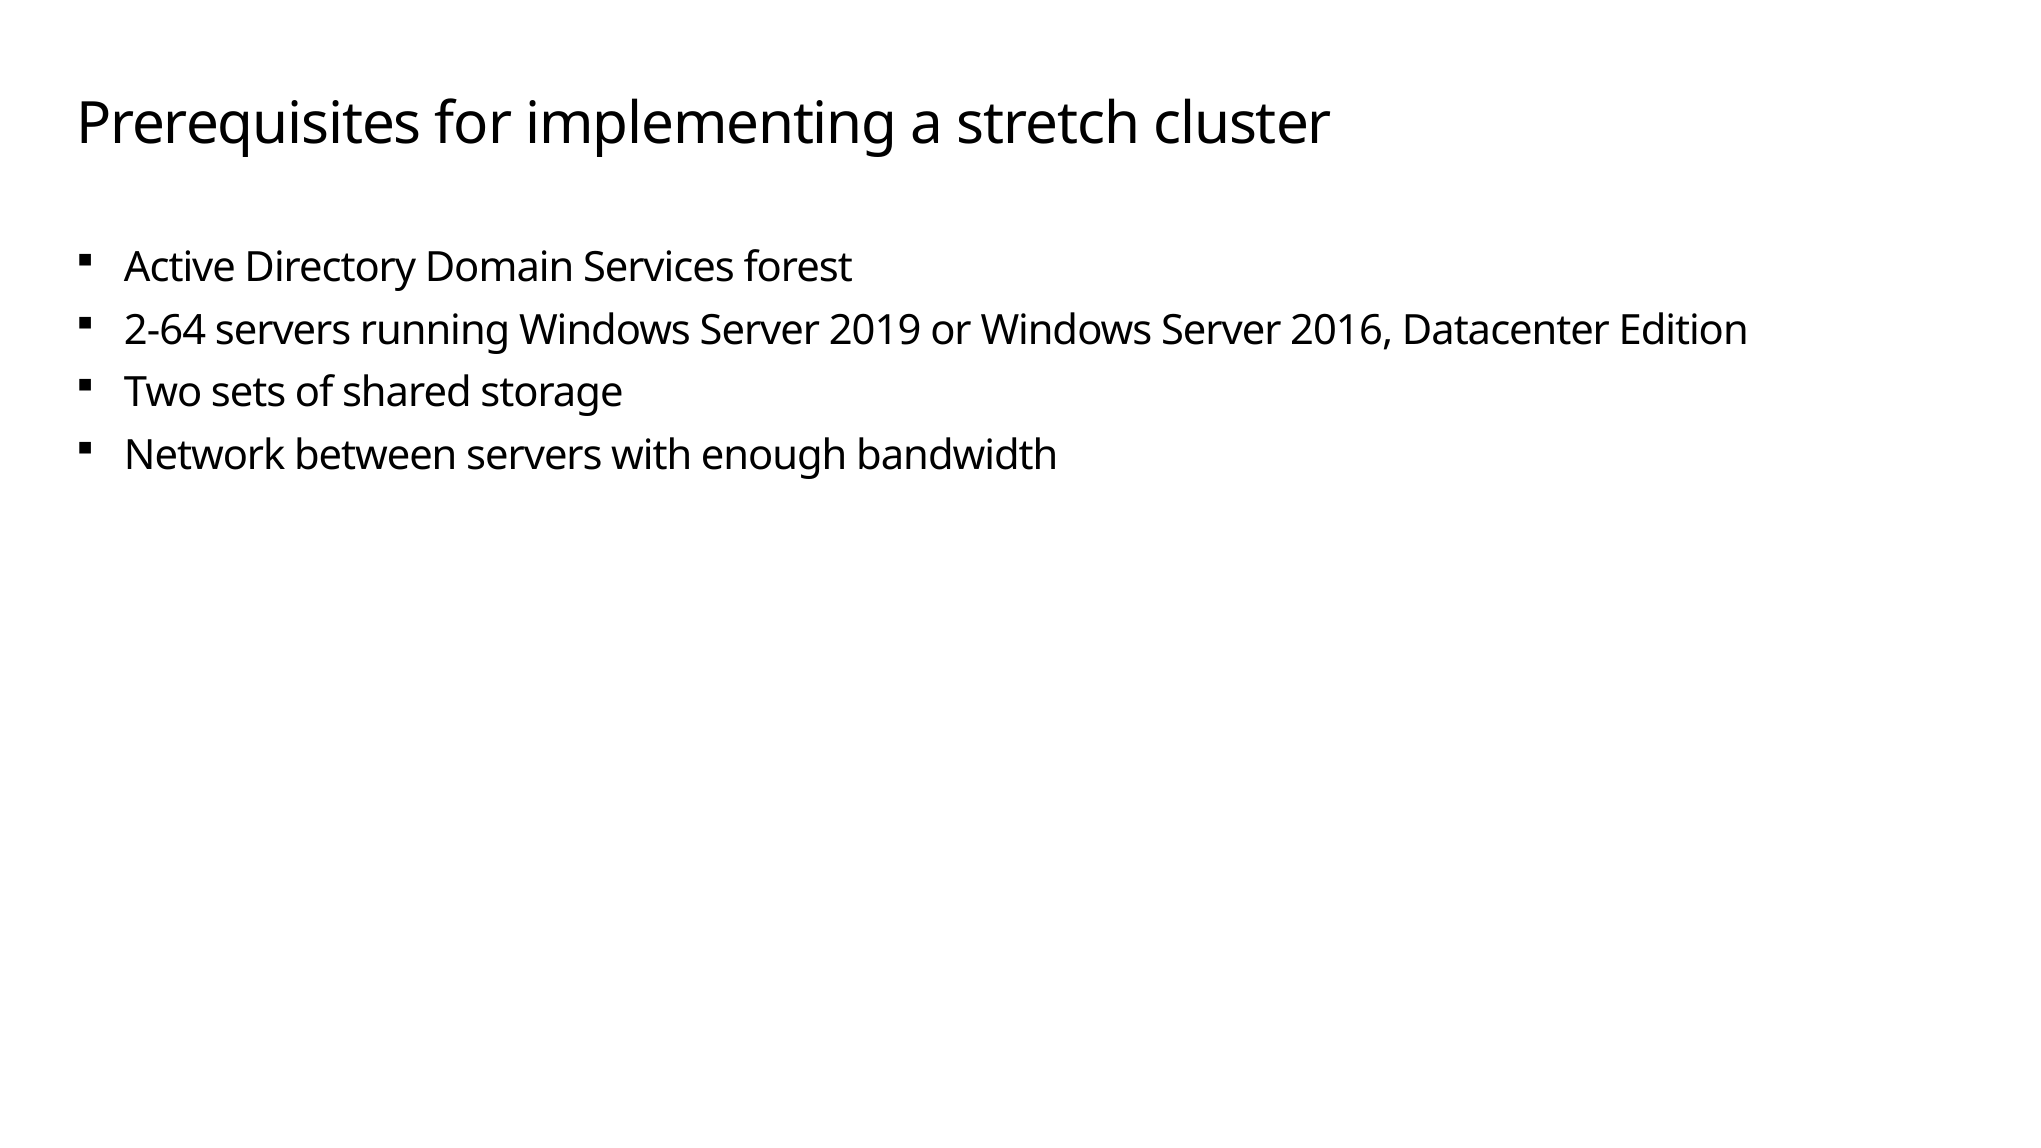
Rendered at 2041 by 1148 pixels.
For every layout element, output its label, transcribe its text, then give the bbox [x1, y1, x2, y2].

list Active Directory Domain Services forest 2-64 servers running Windows Server 2019 or Windows Server 2016, Datacenter Edition Two sets of shared storage Network between servers with enough bandwidth [76, 240, 1970, 1074]
title Prerequisites for implementing a stretch cluster [76, 93, 1968, 161]
